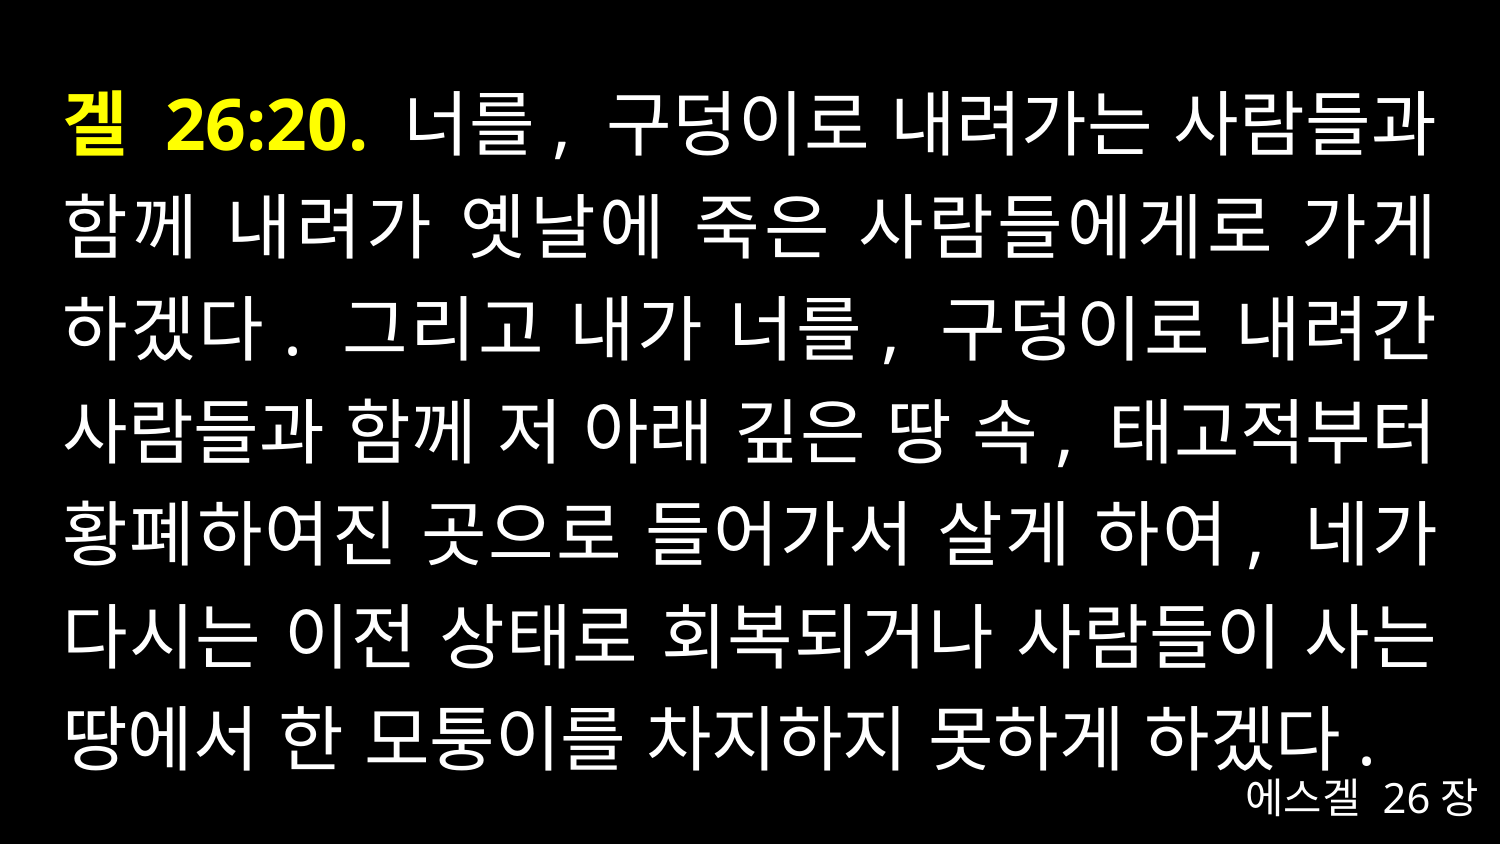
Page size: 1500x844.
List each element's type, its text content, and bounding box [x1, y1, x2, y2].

title 겔 26:20. 너를, 구덩이로 내려가는 사람들과 함께 내려가 옛날에 죽은 사람들에게로 가게 하겠다. 그리고 내가 너를, 구덩이로 내려간 사람들과 함께 저 아래 깊은 땅 속, 태고적부터 황폐하여진 곳으로 들어가서 살게 하여, 네가 다시는 이전 상태로 회복되거나 사람들이 사는 땅에서 한 모퉁이를 차지하지 못하게 하겠다. [0, 0, 1500, 844]
subtitle 에스겔 26장 [916, 770, 1500, 844]
